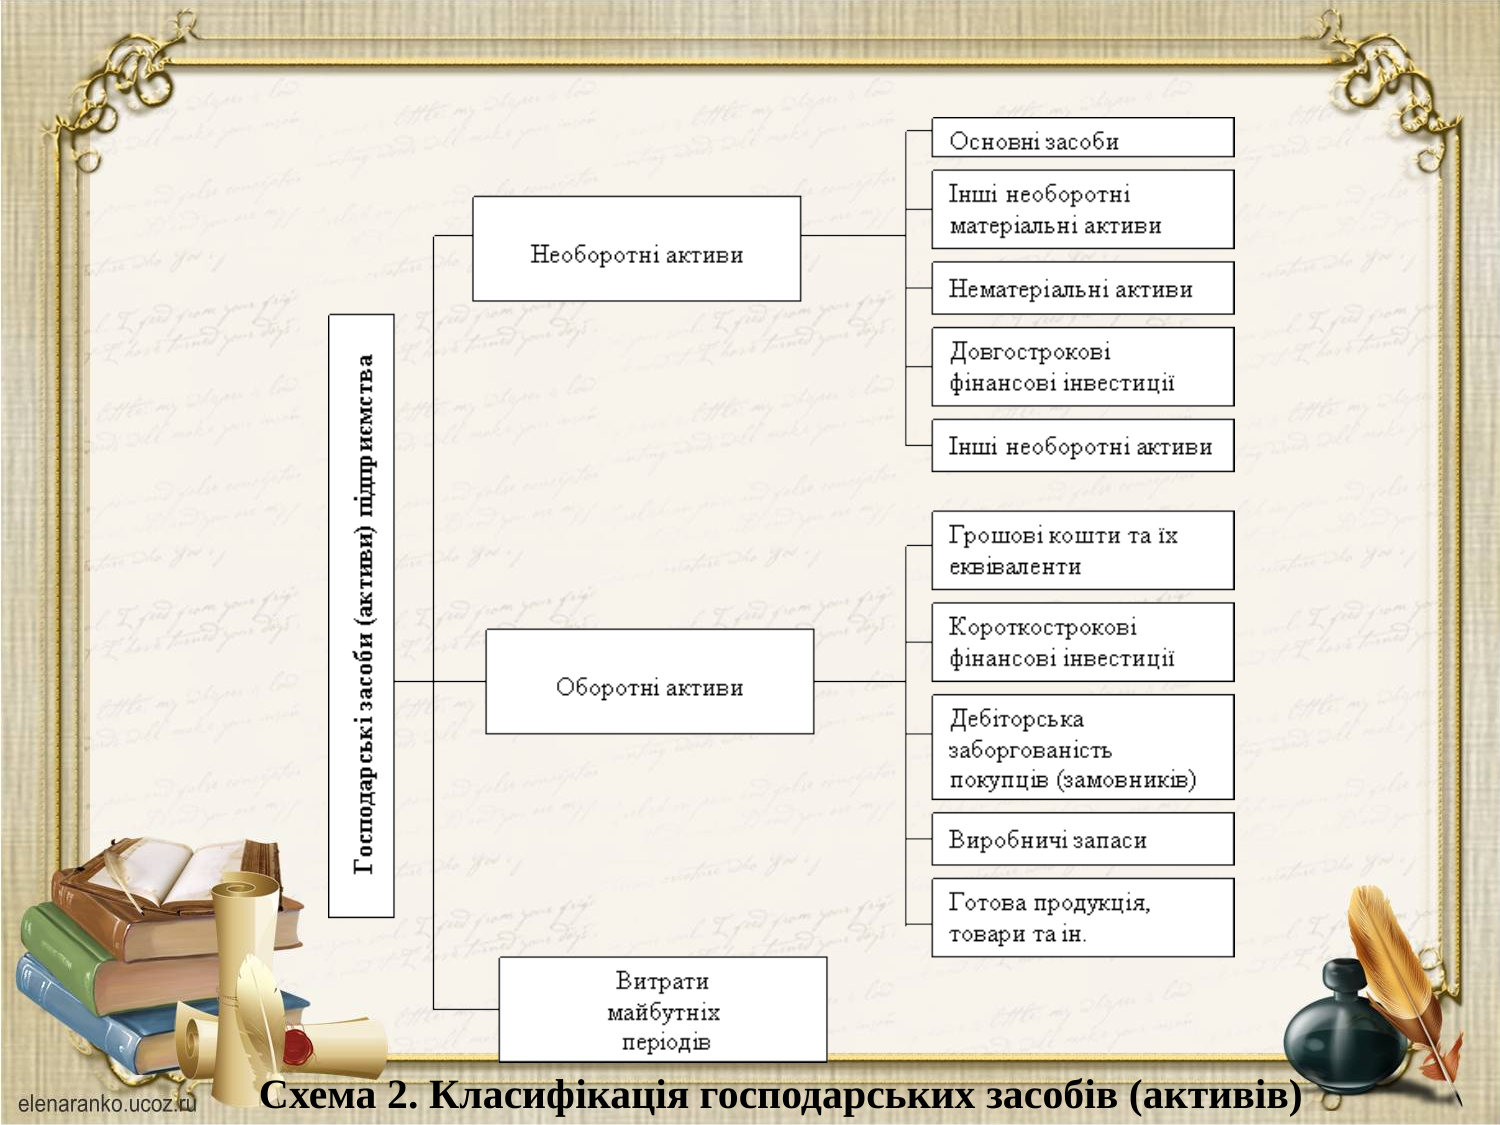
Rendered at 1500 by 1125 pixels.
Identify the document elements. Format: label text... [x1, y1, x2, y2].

picture [0, 0, 1500, 1125]
text_box Схема 2. Класифікація господарських засобів (активів) [83, 1059, 1479, 1125]
